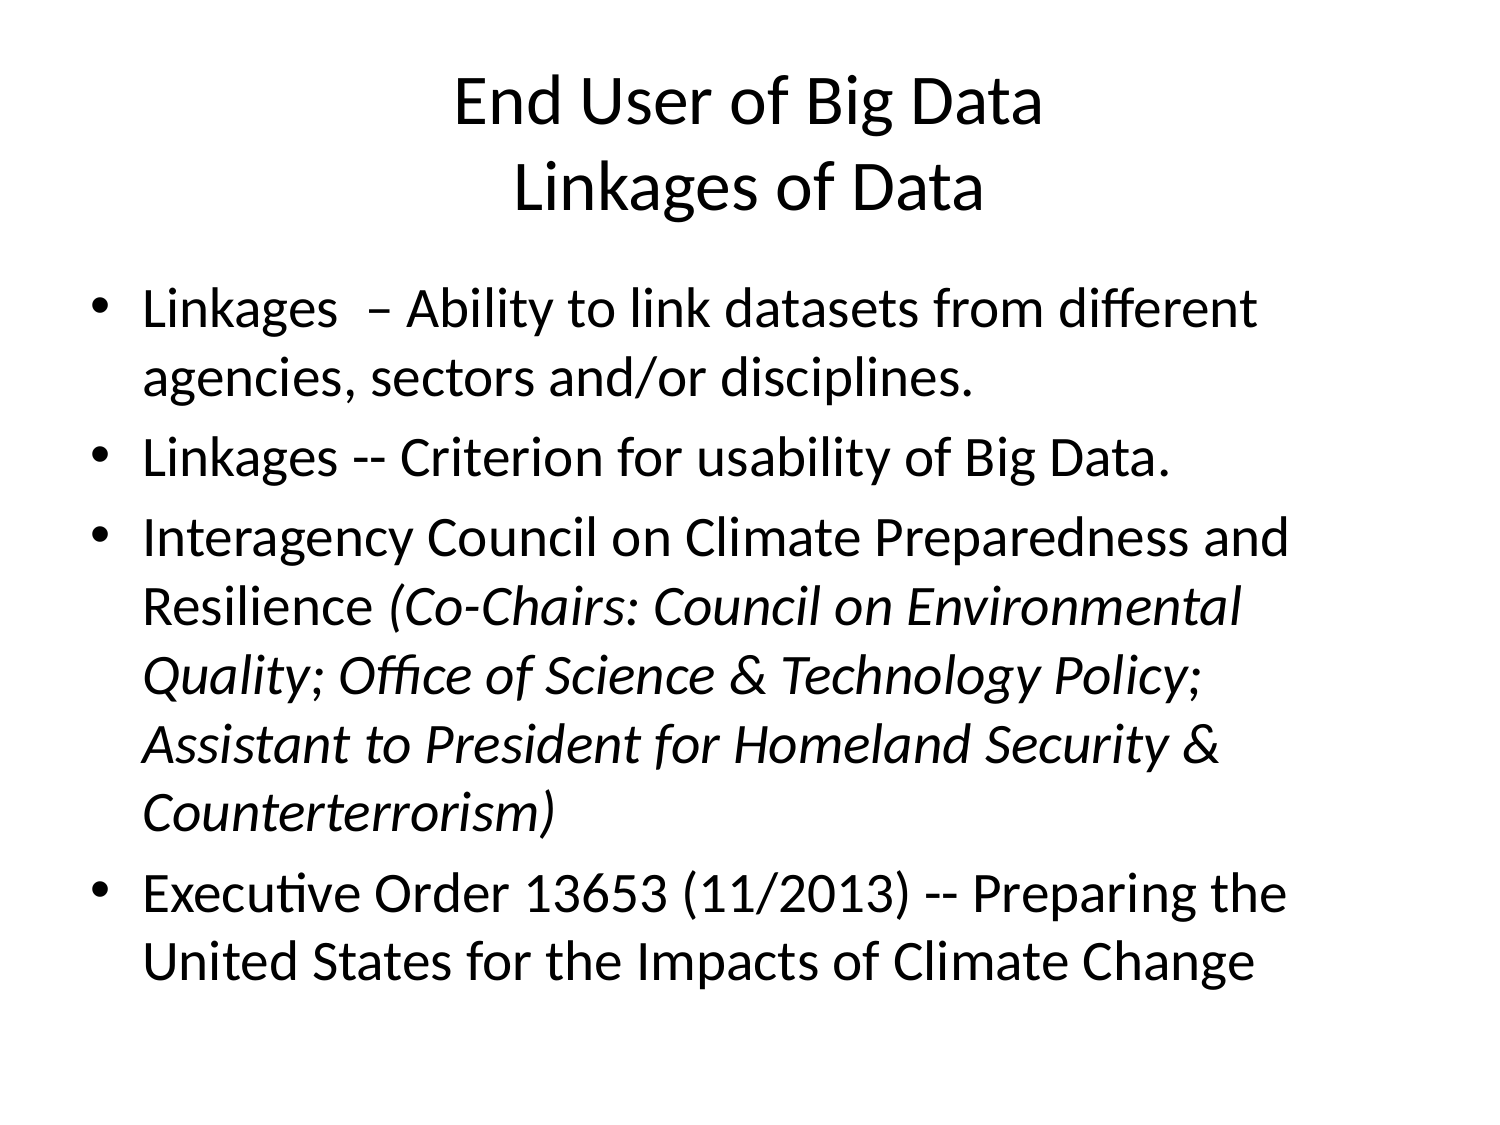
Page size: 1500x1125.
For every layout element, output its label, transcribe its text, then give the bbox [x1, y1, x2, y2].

list Linkages – Ability to link datasets from different agencies, sectors and/or disciplines. Linkages -- Criterion for usability of Big Data. Interagency Council on Climate Preparedness and Resilience (Co-Chairs: Council on Environmental Quality; Office of Science & Technology Policy; Assistant to President for Homeland Security & Counterterrorism) Executive Order 13653 (11/2013) -- Preparing the United States for the Impacts of Climate Change [75, 262, 1425, 1005]
title End User of Big Data Linkages of Data [75, 45, 1425, 233]
